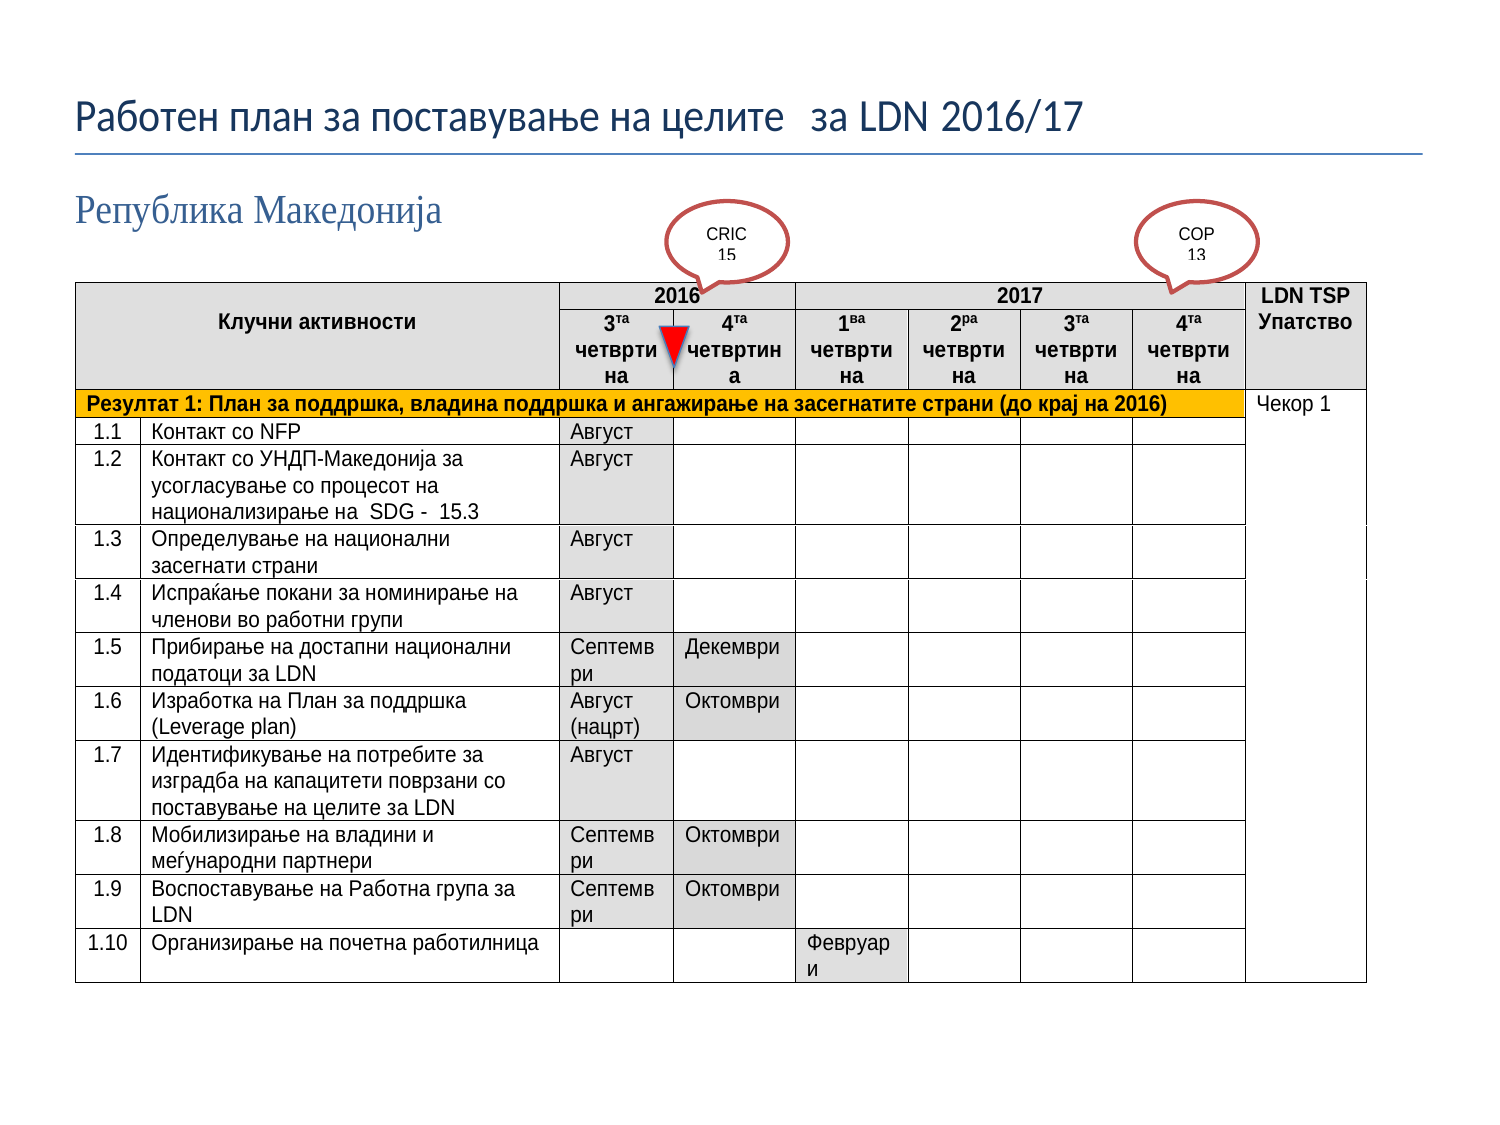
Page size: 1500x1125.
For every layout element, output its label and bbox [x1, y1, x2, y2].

picture [74, 87, 1426, 1013]
